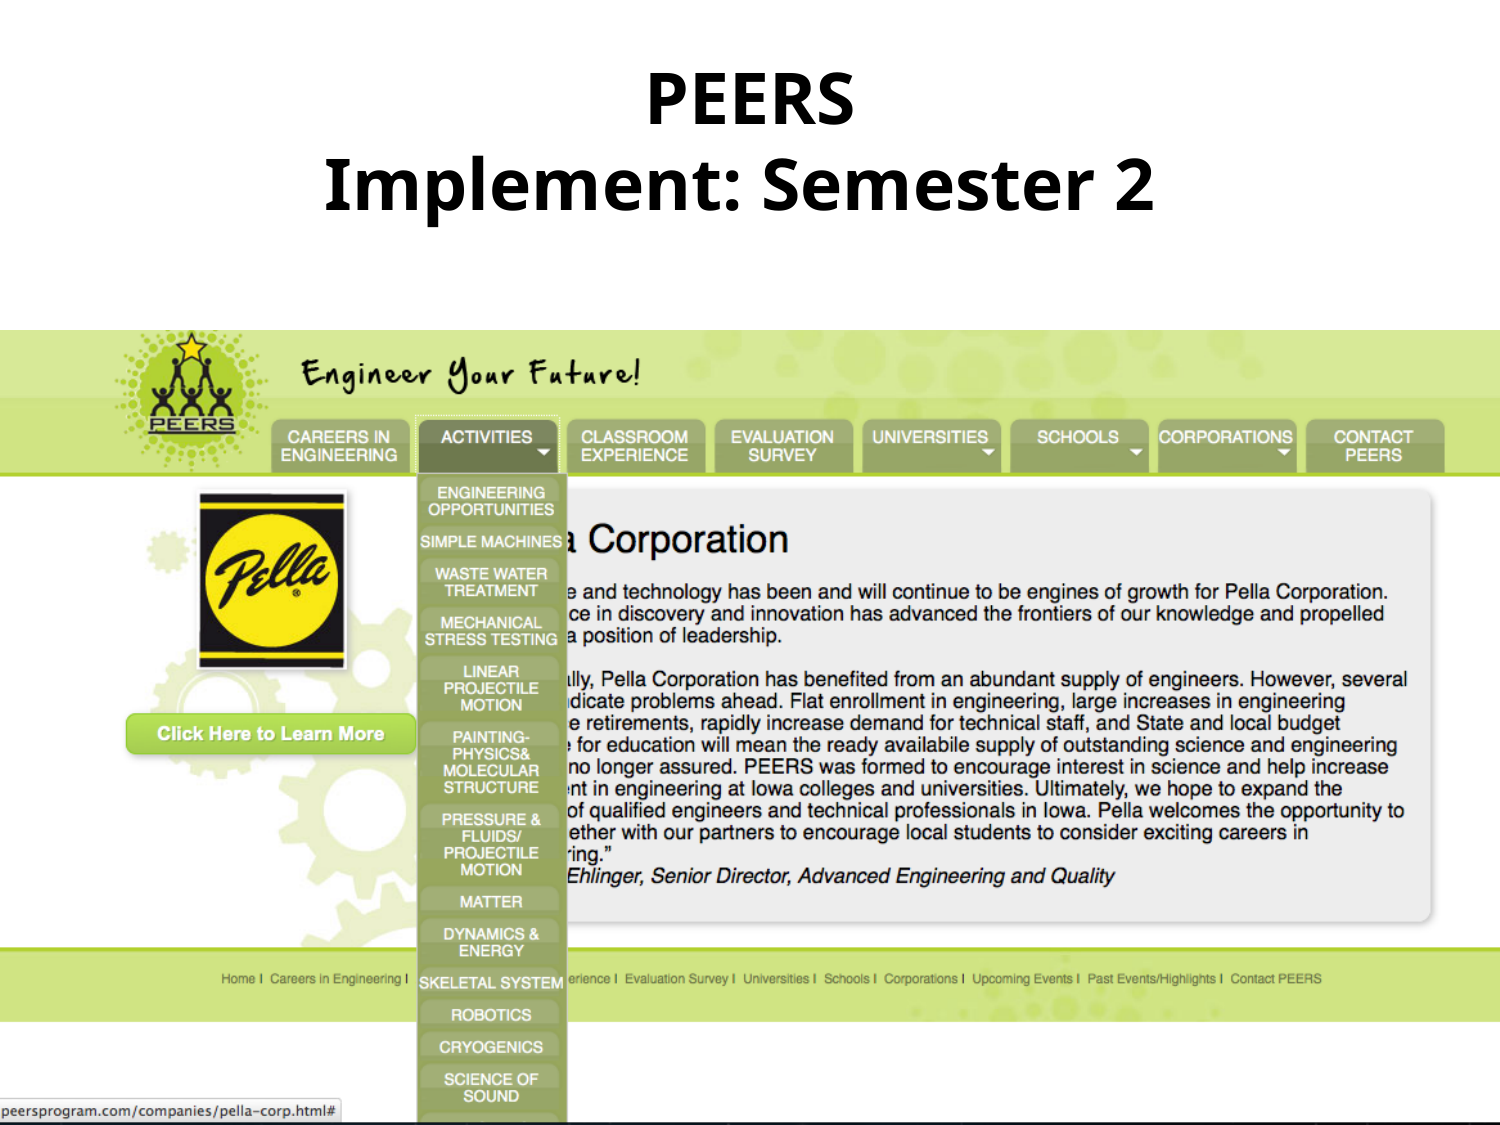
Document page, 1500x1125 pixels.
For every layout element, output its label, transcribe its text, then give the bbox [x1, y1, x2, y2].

picture [0, 330, 1500, 1125]
title PEERS Implement: Semester 2 [75, 45, 1425, 233]
